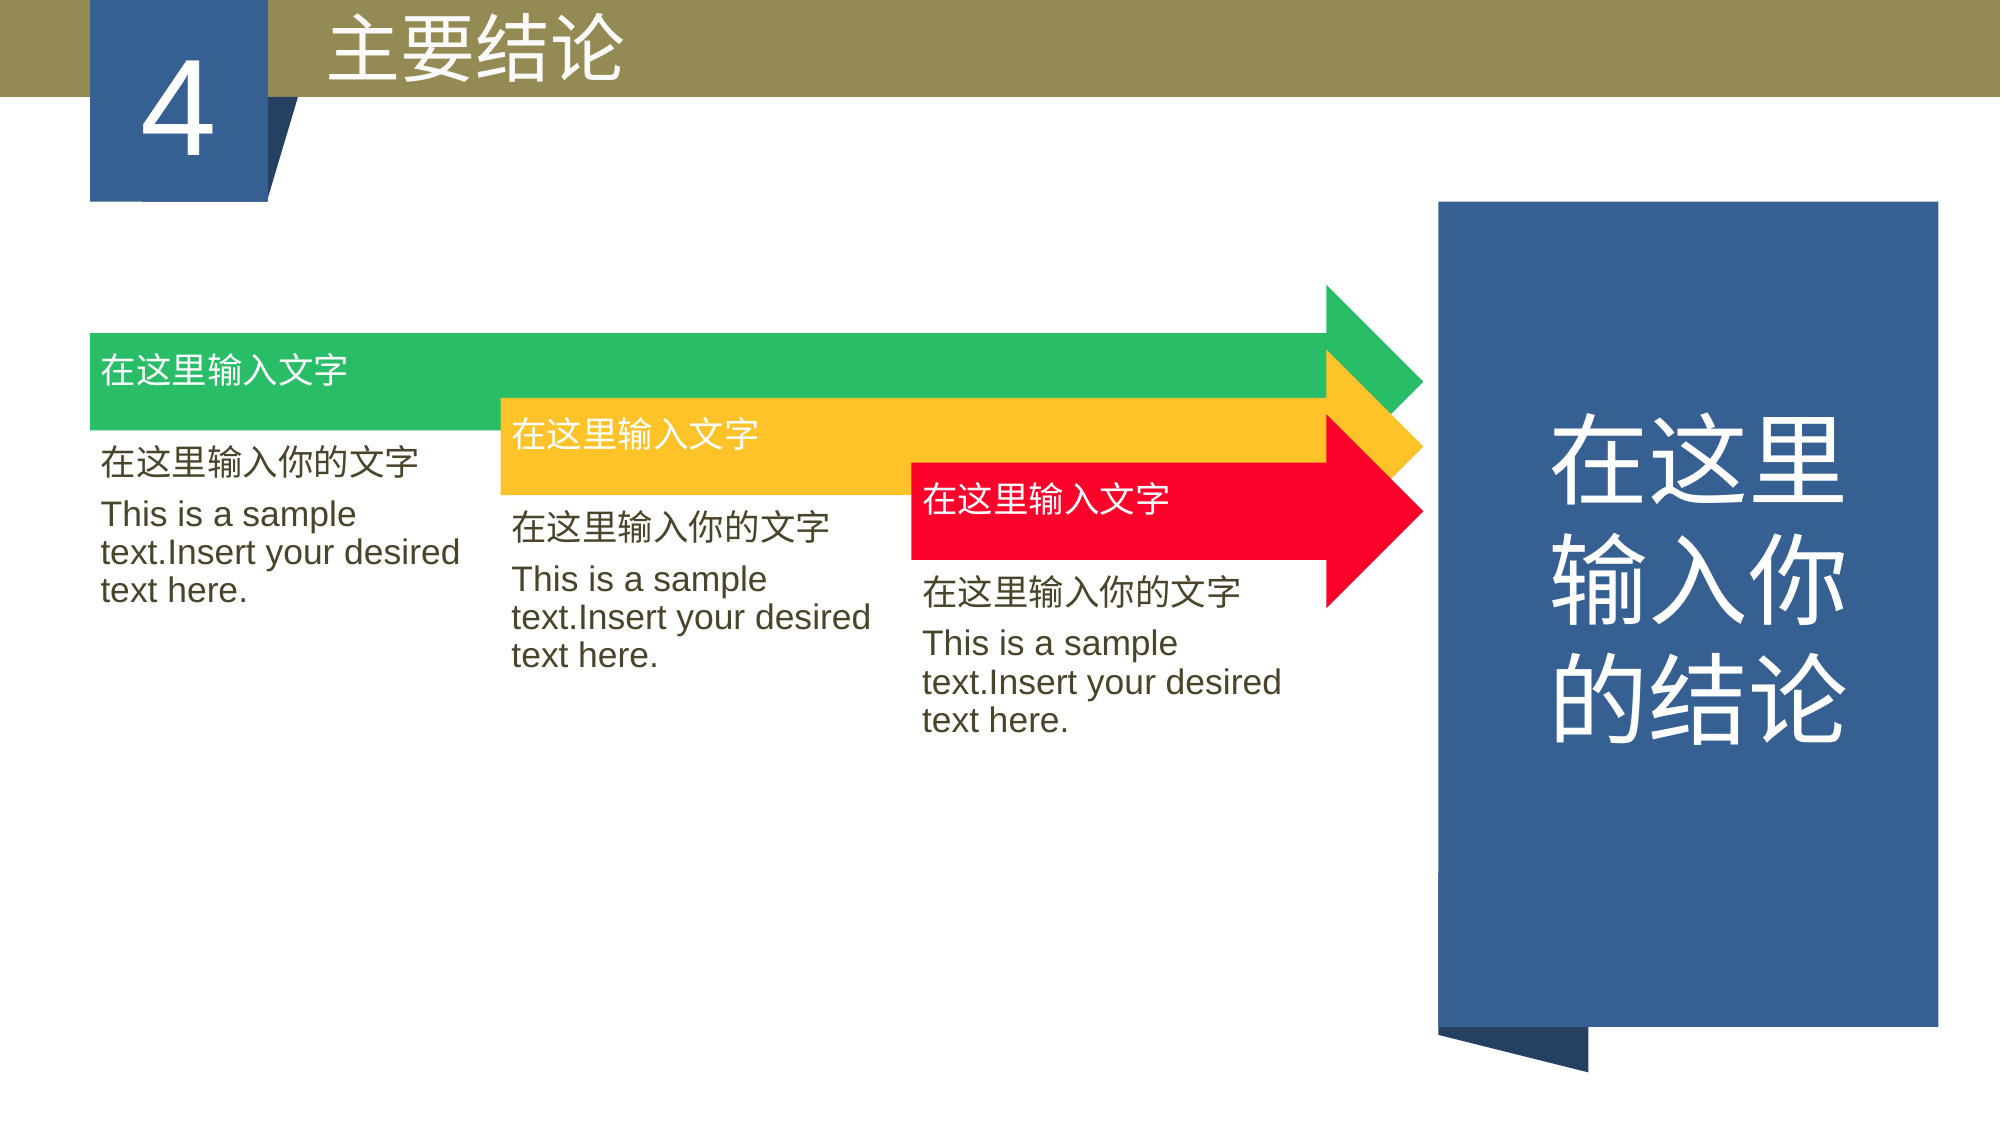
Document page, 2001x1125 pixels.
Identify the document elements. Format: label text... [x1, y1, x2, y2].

text_box [0, 0, 90, 98]
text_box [92, 0, 296, 204]
text_box [732, 0, 2000, 98]
text_box 主要结论 [296, 0, 732, 100]
text_box [1437, 201, 1939, 1028]
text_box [90, 164, 1424, 1054]
text_box [1437, 1028, 1590, 1074]
text_box 在这里输入你的结论 [1533, 390, 1960, 886]
